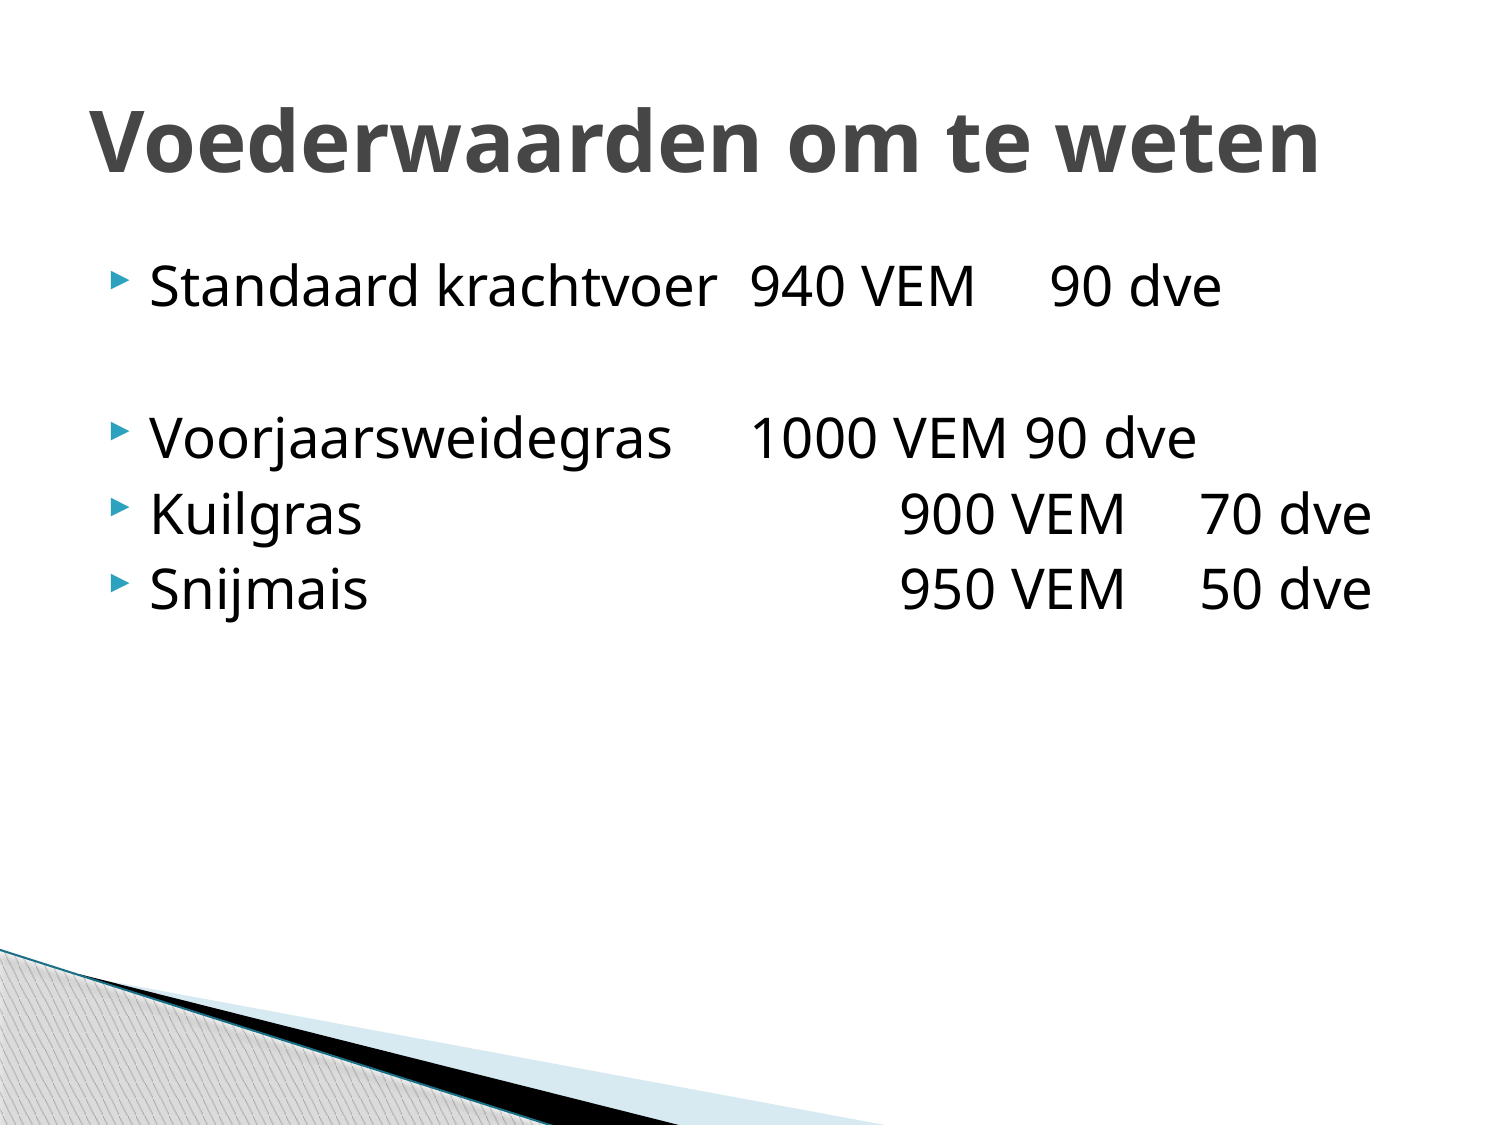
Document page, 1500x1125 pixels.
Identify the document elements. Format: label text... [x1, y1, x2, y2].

list Standaard krachtvoer 940 VEM 90 dve Voorjaarsweidegras 1000 VEM 90 dve Kuilgras 900 VEM 70 dve Snijmais 950 VEM 50 dve [75, 243, 1425, 986]
title Voederwaarden om te weten [75, 45, 1425, 233]
